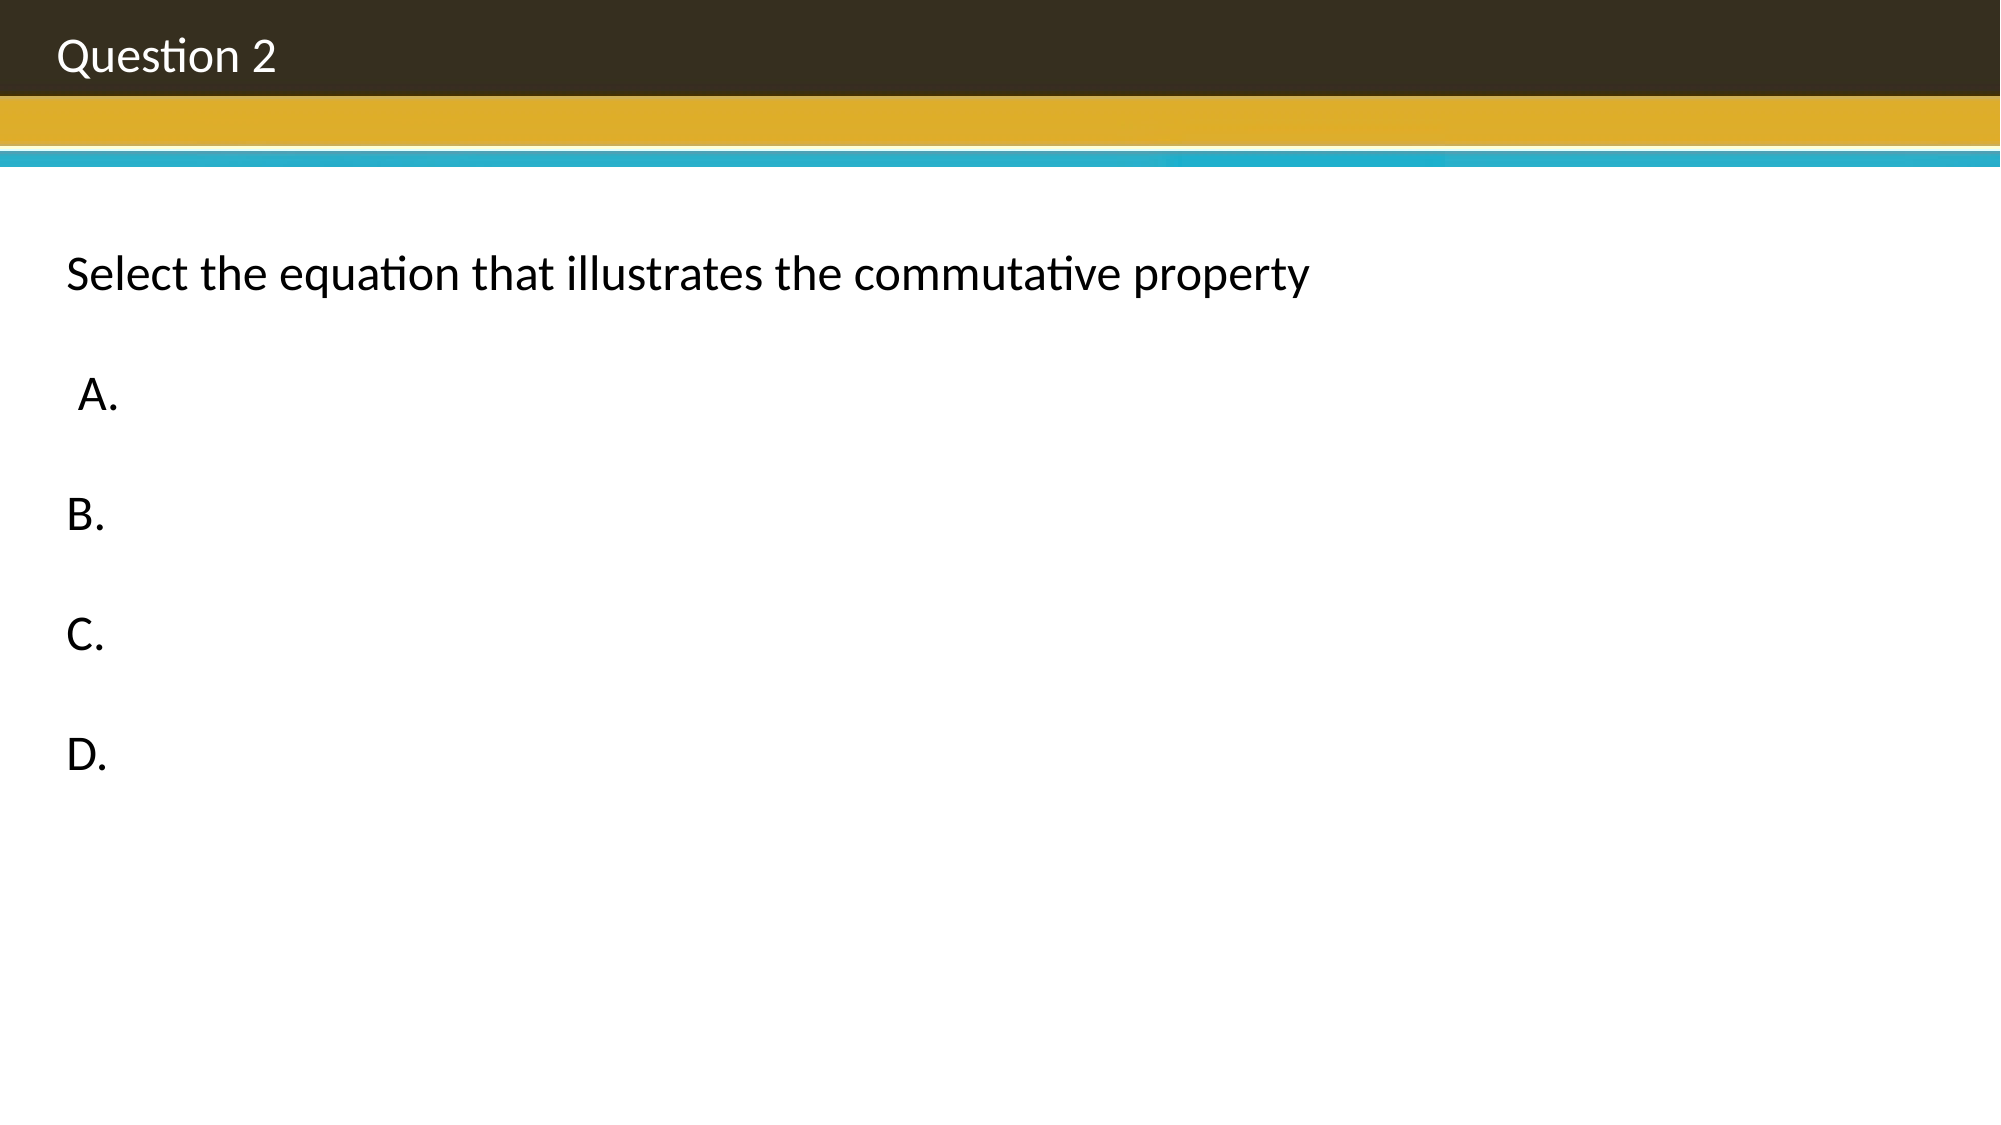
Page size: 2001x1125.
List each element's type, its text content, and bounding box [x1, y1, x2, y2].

text_box Question 2 [41, 14, 293, 90]
picture [0, 0, 2000, 167]
